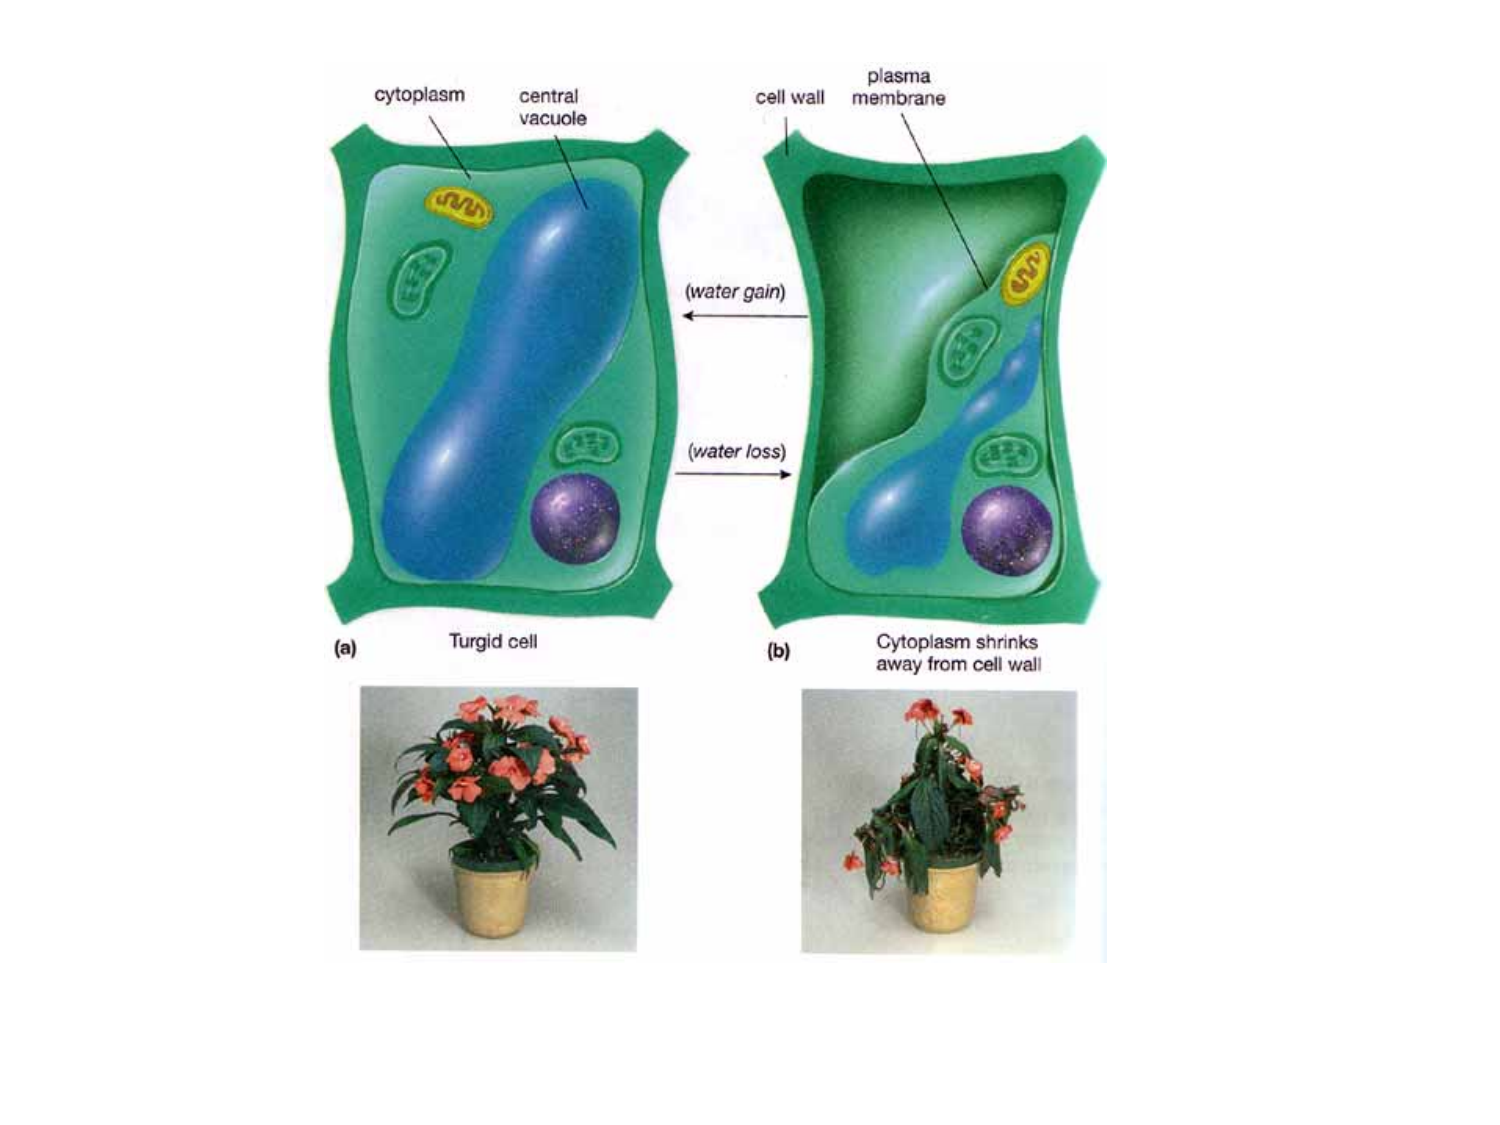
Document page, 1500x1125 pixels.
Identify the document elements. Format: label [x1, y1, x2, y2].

picture [324, 62, 1107, 963]
